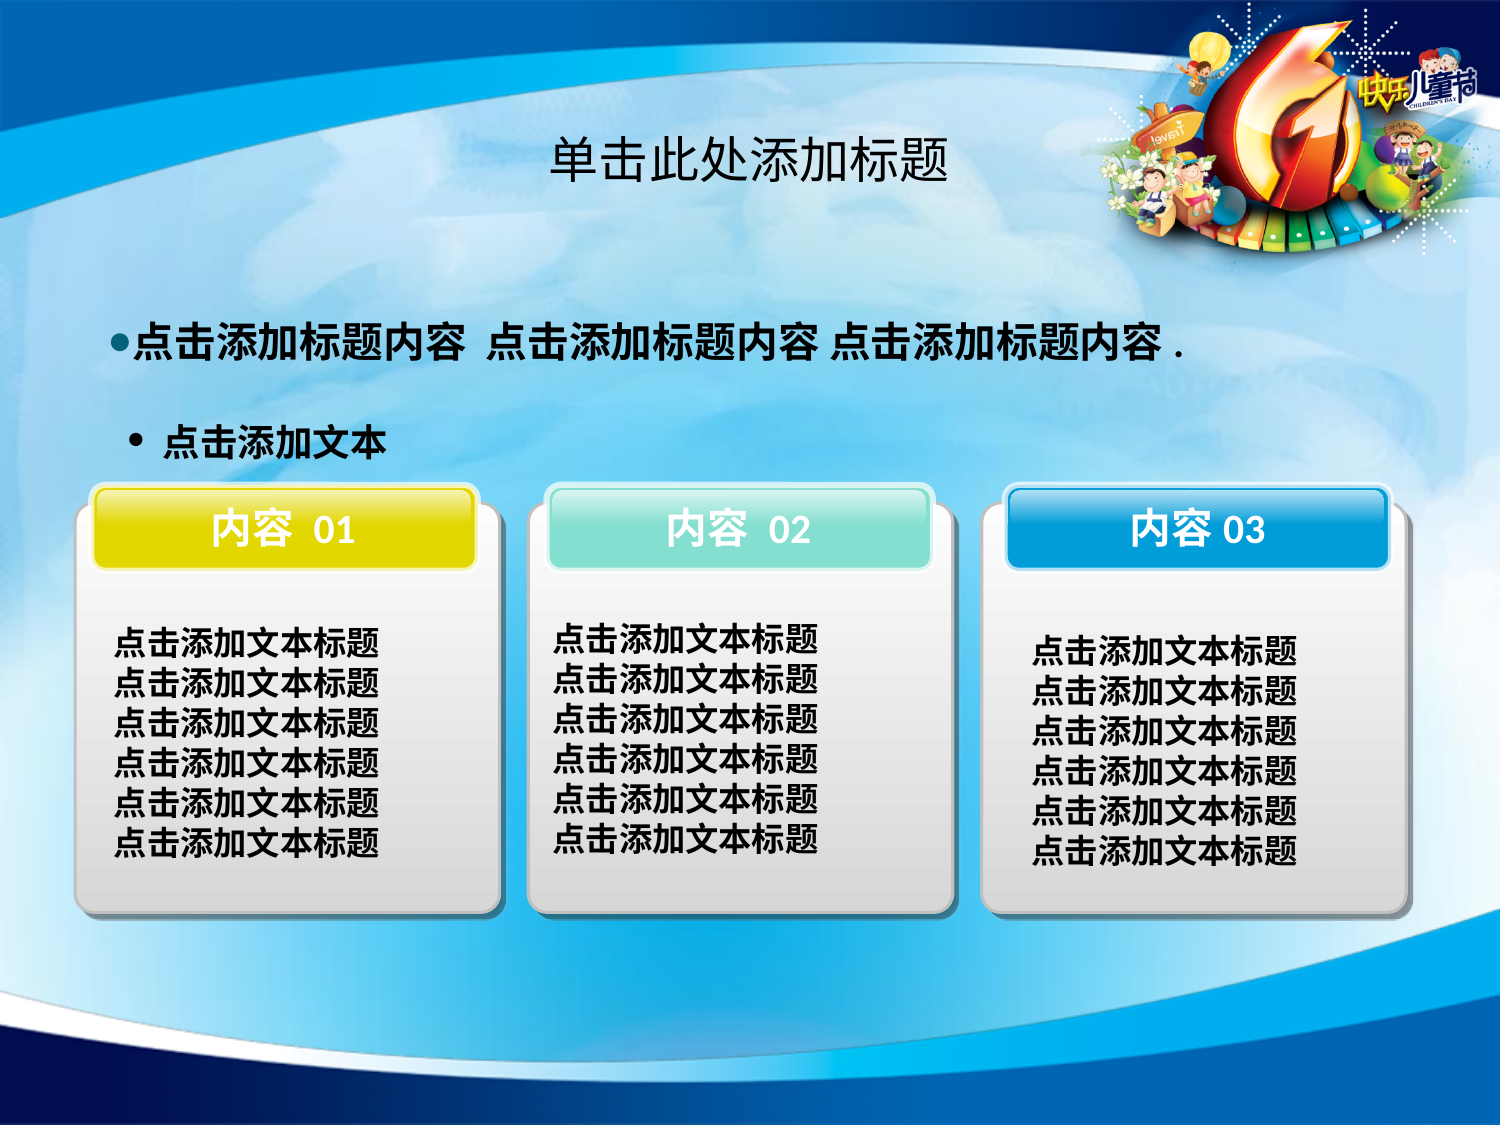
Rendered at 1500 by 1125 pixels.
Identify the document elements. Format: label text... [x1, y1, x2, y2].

text_box 点击添加文本标题 点击添加文本标题 点击添加文本标题 点击添加文本标题 点击添加文本标题 点击添加文本标题 [537, 610, 909, 866]
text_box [546, 484, 934, 572]
text_box [981, 502, 1407, 913]
text_box 点击添加标题内容 点击添加标题内容 点击添加标题内容. [92, 308, 1365, 374]
text_box 点击添加文本 [111, 411, 754, 472]
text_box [90, 484, 479, 572]
picture [0, 0, 1500, 1125]
text_box [528, 503, 953, 913]
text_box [1004, 484, 1392, 572]
text_box [75, 502, 500, 913]
text_box 点击添加文本标题 点击添加文本标题 点击添加文本标题 点击添加文本标题 点击添加文本标题 点击添加文本标题 [1016, 623, 1388, 878]
text_box 点击添加文本标题 点击添加文本标题 点击添加文本标题 点击添加文本标题 点击添加文本标题 点击添加文本标题 [98, 615, 470, 870]
title 单击此处添加标题 [468, 105, 1030, 211]
